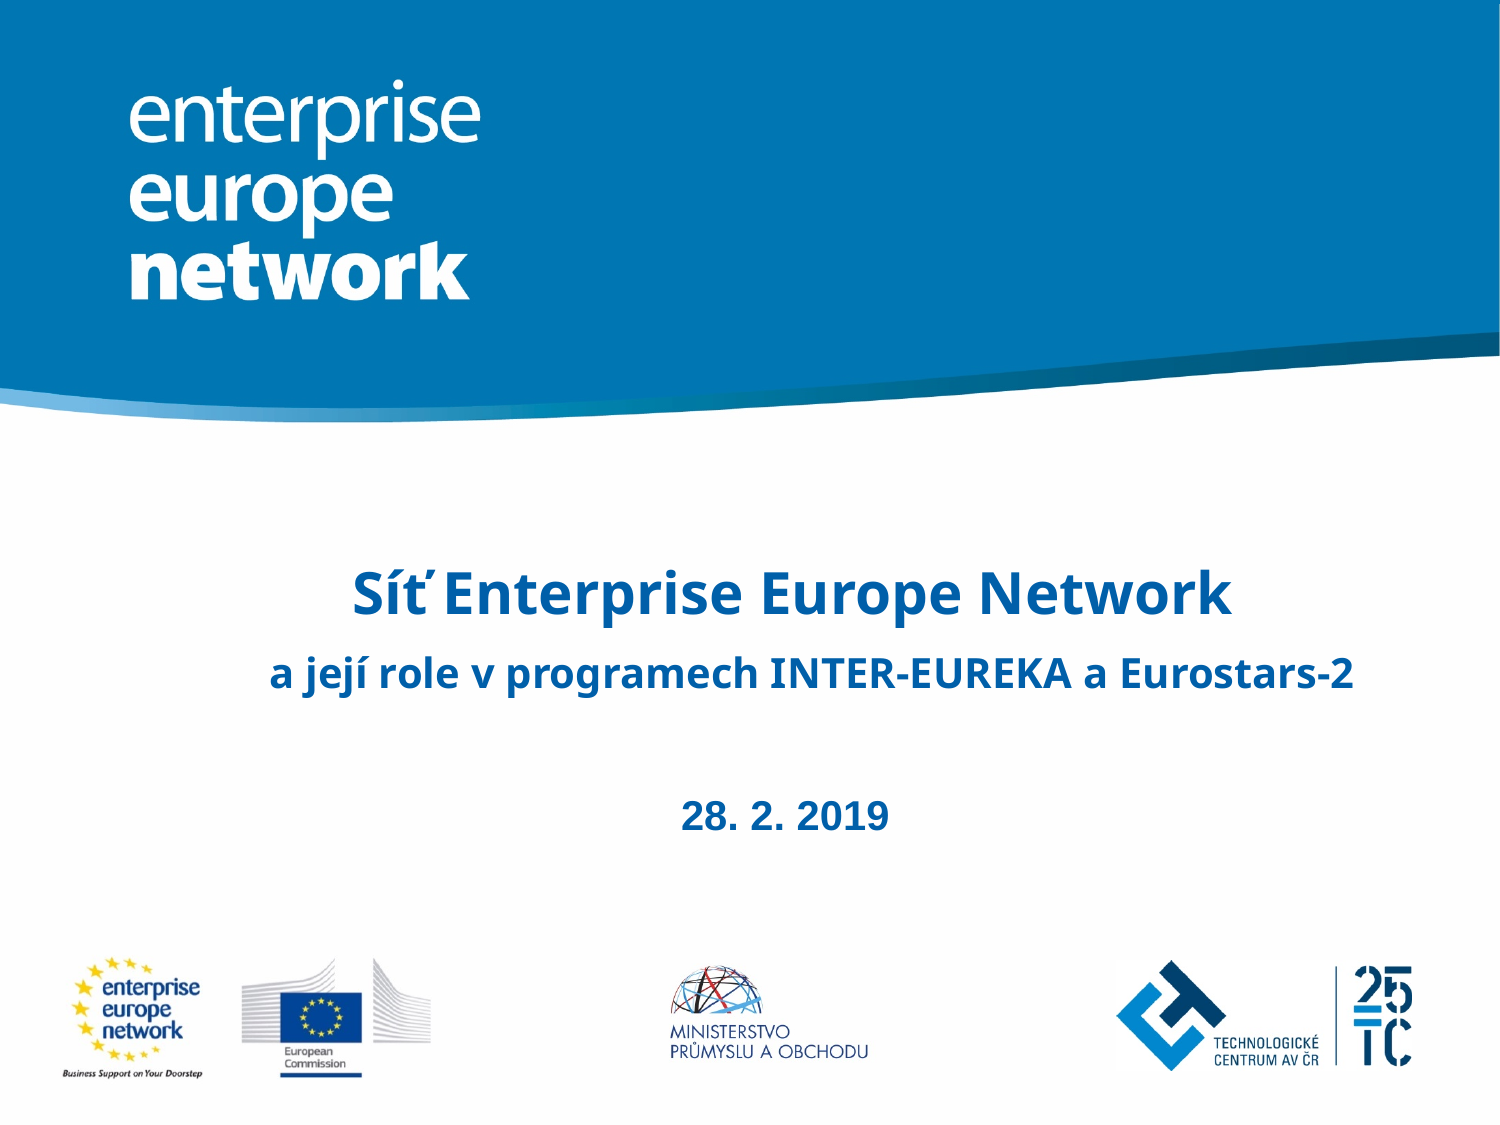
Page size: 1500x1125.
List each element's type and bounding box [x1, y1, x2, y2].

picture [130, 96, 169, 143]
picture [291, 96, 313, 141]
picture [394, 80, 403, 89]
picture [302, 174, 347, 238]
picture [395, 97, 402, 141]
picture [318, 96, 360, 159]
picture [217, 87, 243, 143]
picture [366, 96, 388, 141]
picture [129, 174, 171, 221]
picture [0, 355, 1500, 1125]
picture [409, 96, 438, 143]
picture [228, 242, 259, 300]
picture [385, 253, 415, 300]
picture [176, 175, 217, 221]
picture [132, 252, 177, 300]
picture [245, 96, 284, 143]
picture [351, 174, 392, 221]
picture [176, 96, 214, 141]
picture [181, 253, 225, 300]
picture [332, 253, 380, 301]
picture [441, 96, 480, 143]
picture [252, 174, 297, 221]
picture [421, 241, 469, 301]
picture [225, 174, 251, 221]
picture [263, 254, 330, 300]
